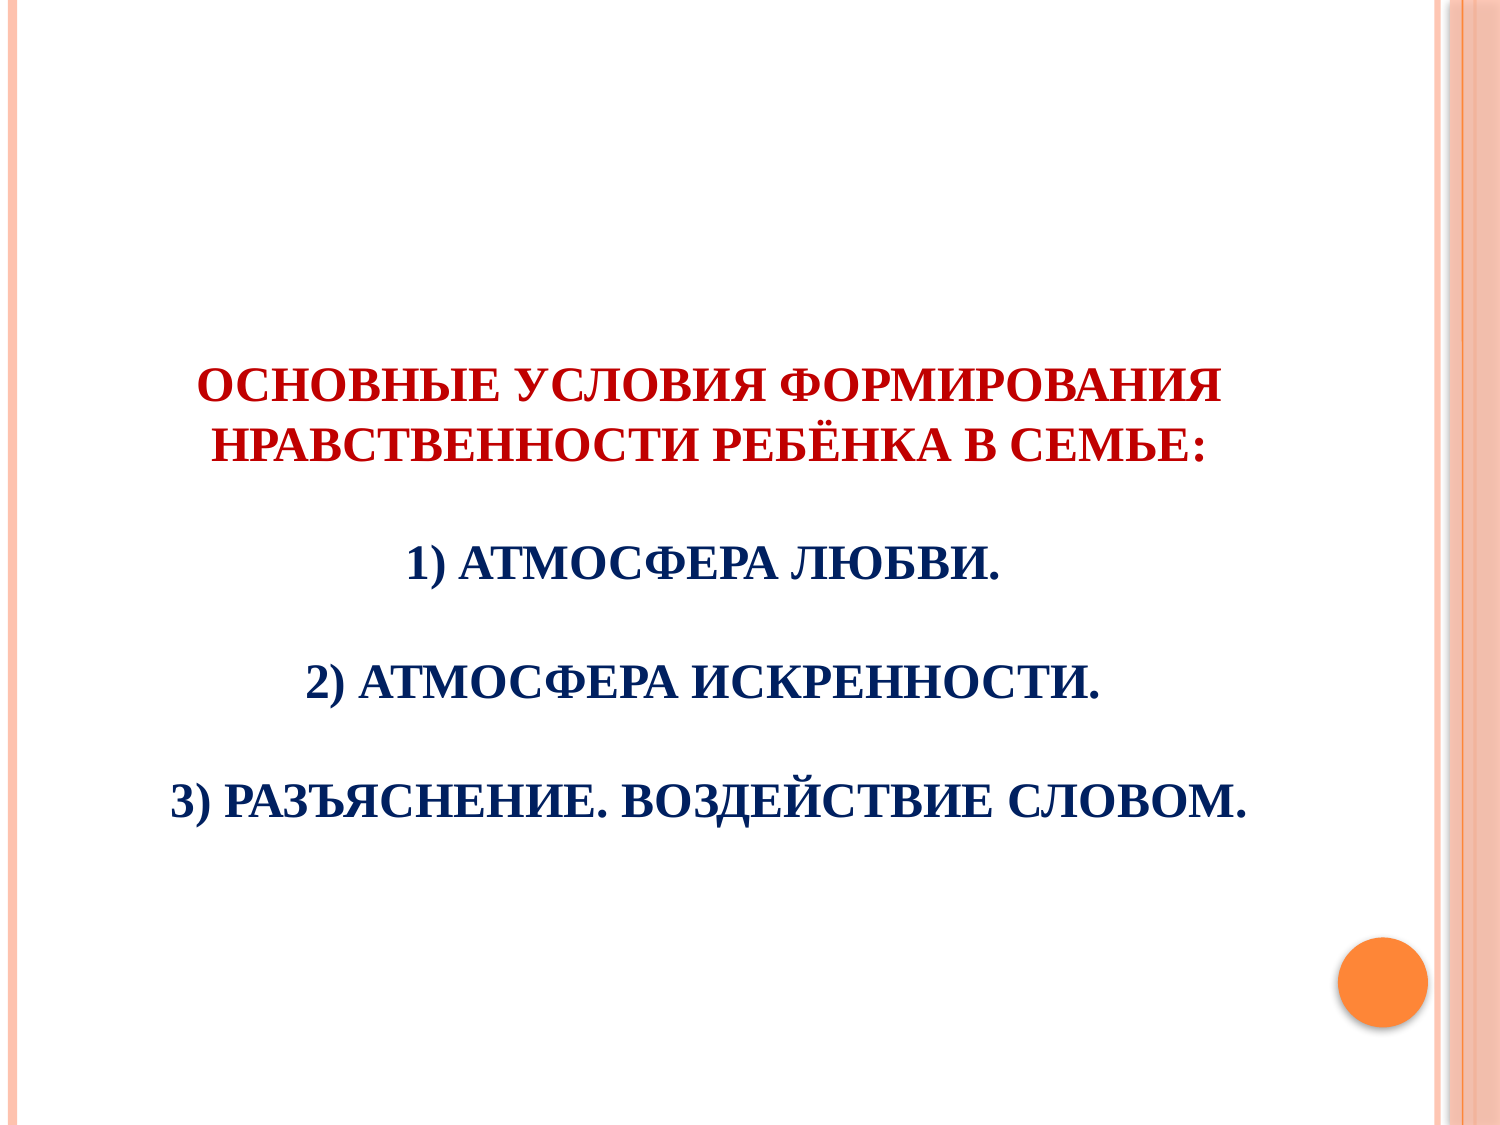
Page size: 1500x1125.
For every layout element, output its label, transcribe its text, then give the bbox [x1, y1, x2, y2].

title Основные условия формирования нравственности ребёнка в семье: 1) Атмосфера любви. 2) Атмосфера искренности. 3) Разъяснение. Воздействие словом. [112, 338, 1307, 880]
